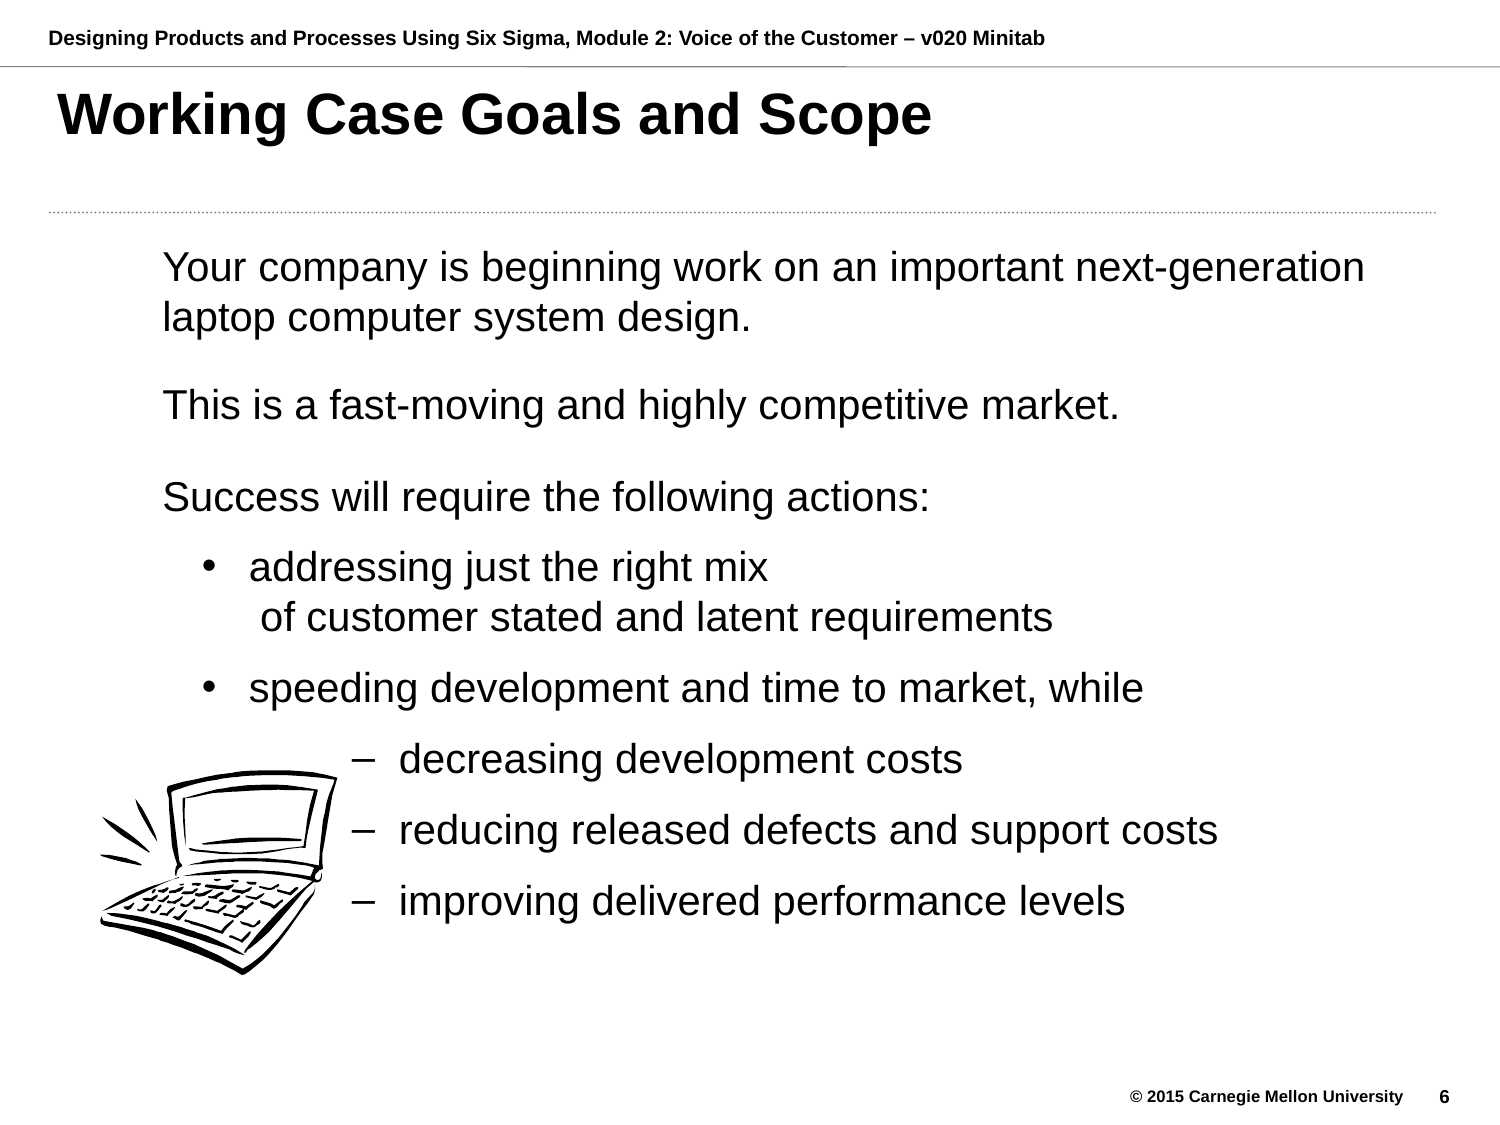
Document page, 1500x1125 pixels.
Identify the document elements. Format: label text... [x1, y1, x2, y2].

text_box Your company is beginning work on an important next-generation laptop computer system design. This is a fast-moving and highly competitive market. Success will require the following actions: addressing just the right mix of customer stated and latent requirements speeding development and time to market, while decreasing development costs reducing released defects and support costs improving delivered performance levels [147, 232, 1463, 992]
title Working Case Goals and Scope [42, 82, 1438, 154]
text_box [99, 769, 338, 976]
